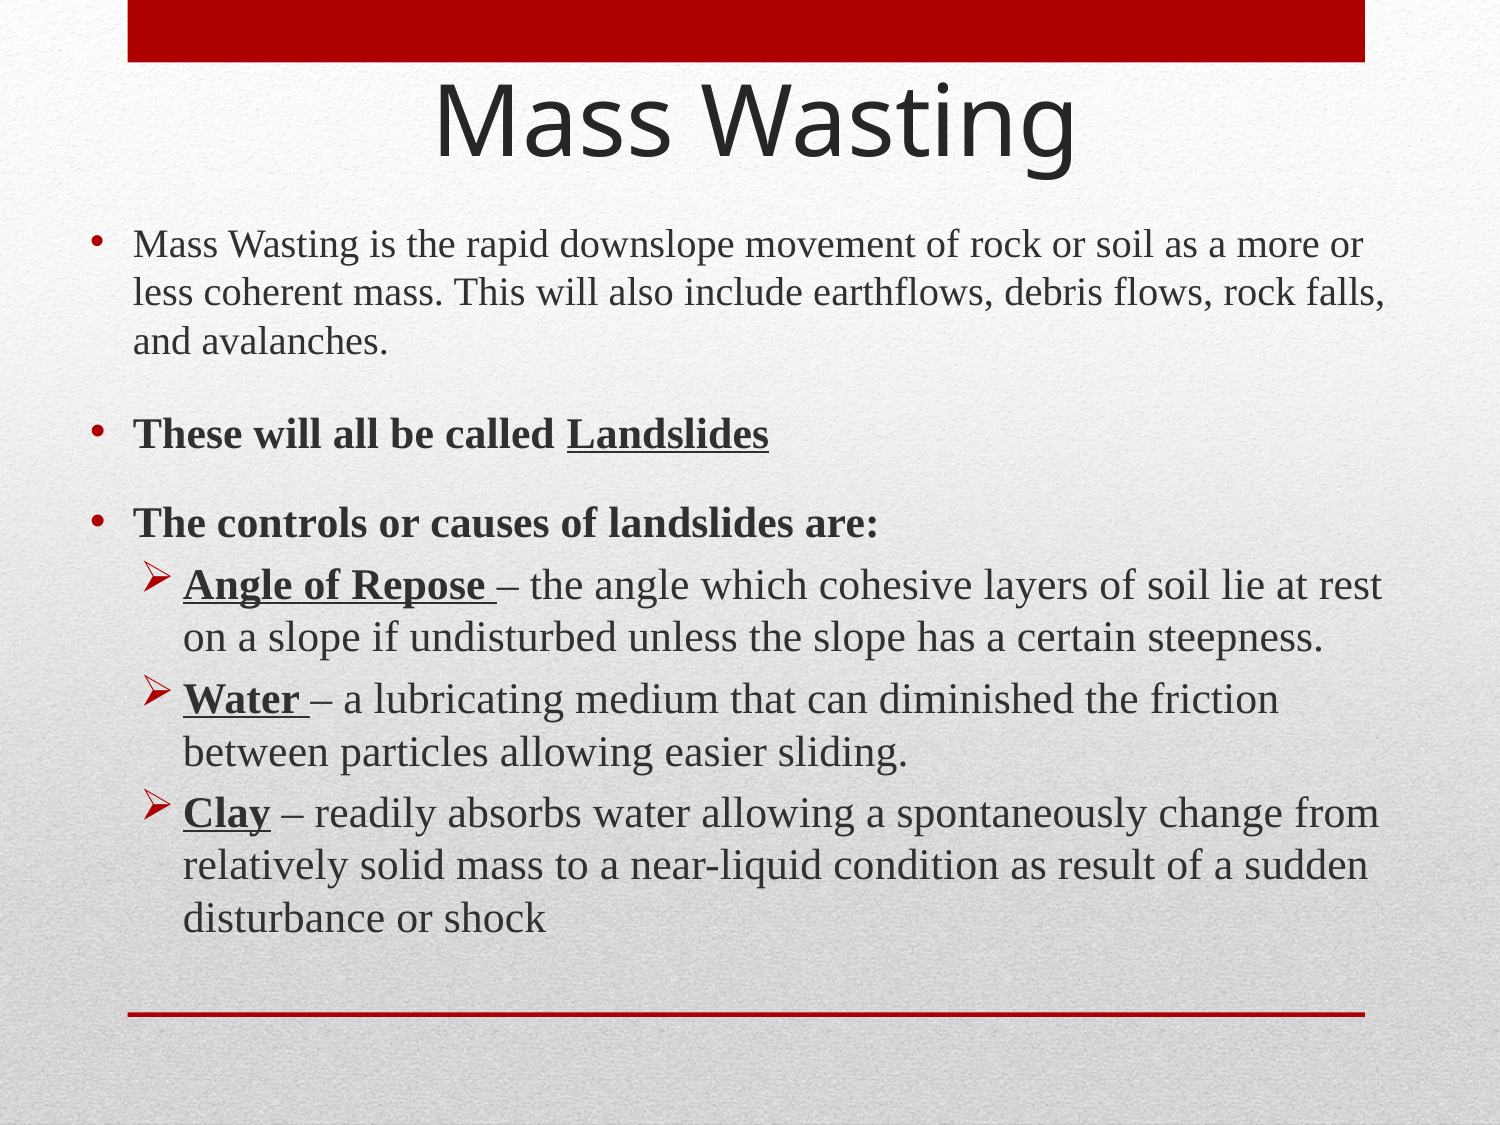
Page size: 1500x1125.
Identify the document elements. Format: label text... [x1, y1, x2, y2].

title Mass Wasting [187, 0, 1325, 149]
list Mass Wasting is the rapid downslope movement of rock or soil as a more or less coherent mass. This will also include earthflows, debris flows, rock falls, and avalanches. These will all be called Landslides The controls or causes of landslides are: Angle of Repose – the angle which cohesive layers of soil lie at rest on a slope if undisturbed unless the slope has a certain steepness. Water – a lubricating medium that can diminished the friction between particles allowing easier sliding. Clay – readily absorbs water allowing a spontaneously change from relatively solid mass to a near-liquid condition as result of a sudden disturbance or shock [75, 149, 1450, 956]
